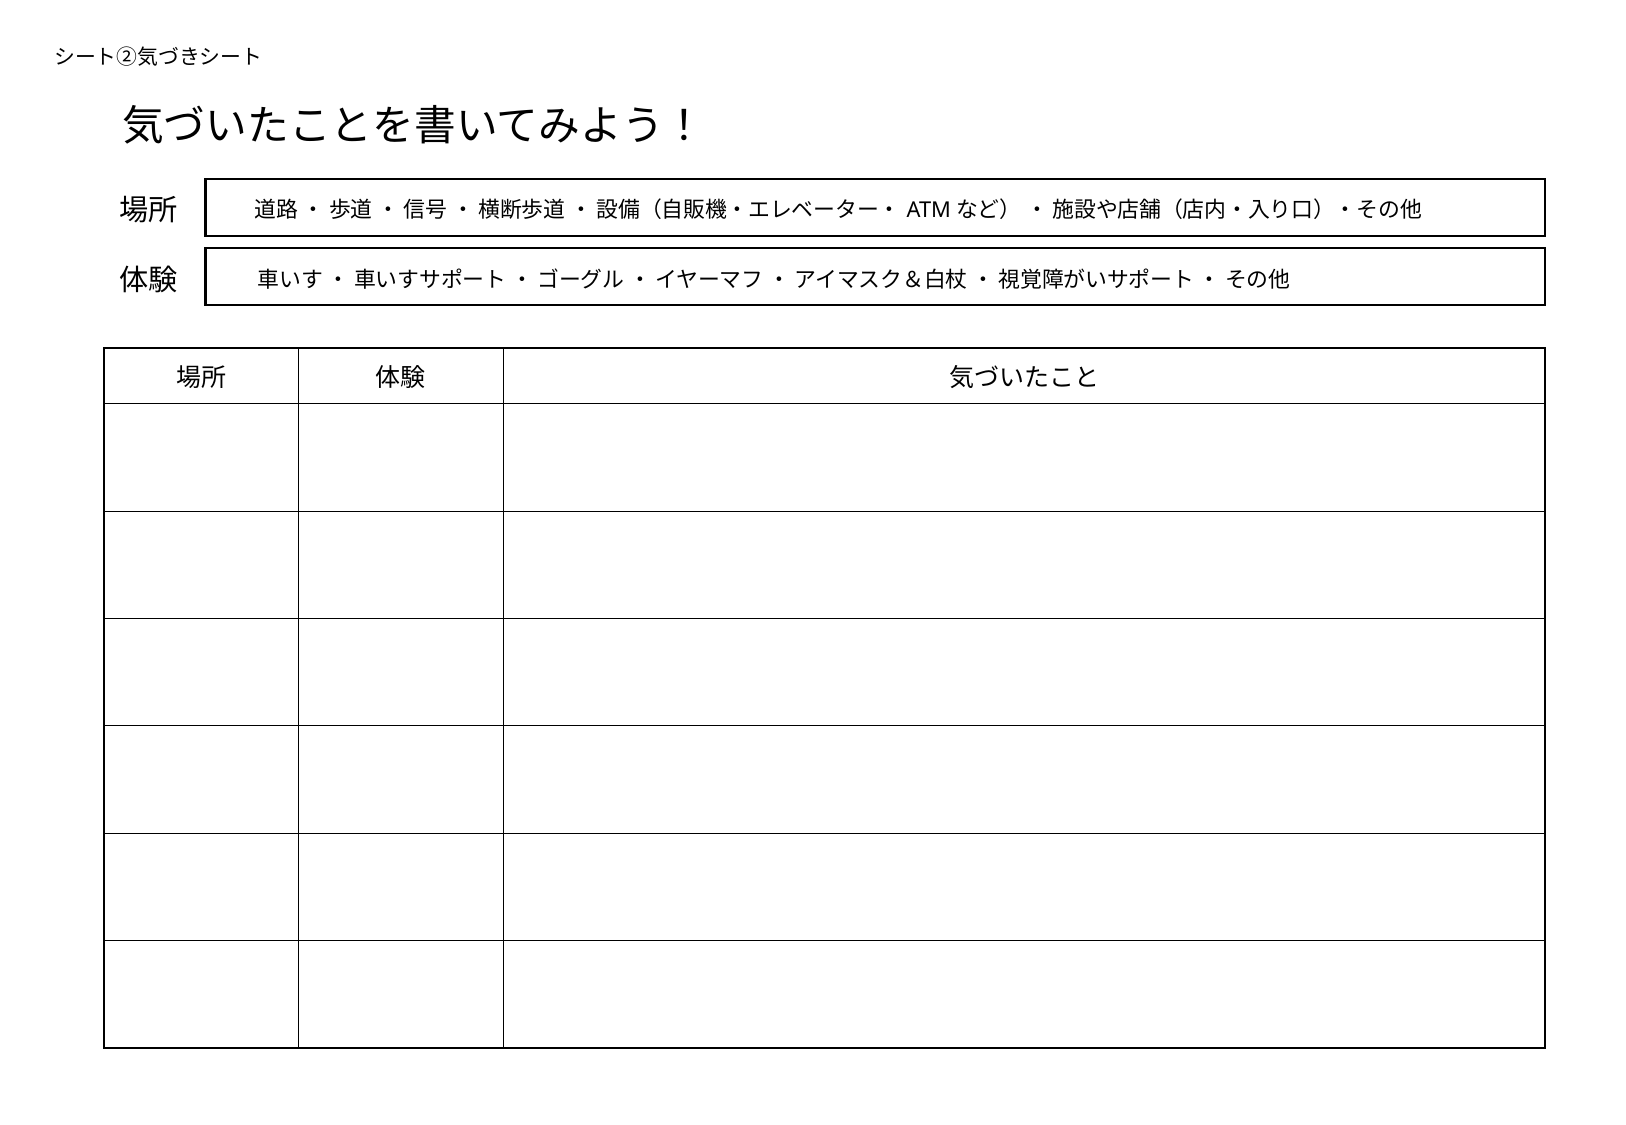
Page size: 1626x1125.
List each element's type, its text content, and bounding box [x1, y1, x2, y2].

text_box 気づいたことを書いてみよう！ [107, 91, 721, 157]
text_box 場所 [104, 184, 193, 234]
table_cell [299, 404, 503, 511]
table_cell [504, 404, 1544, 511]
table_cell [299, 619, 503, 725]
table_cell [299, 834, 503, 940]
table_cell [504, 512, 1544, 618]
table_header 場所 [105, 349, 298, 403]
table_cell [105, 619, 298, 725]
table_cell [299, 512, 503, 618]
text_box [204, 178, 1546, 237]
table_cell [299, 726, 503, 833]
table_cell [504, 834, 1544, 940]
table_cell [105, 941, 298, 1047]
text_box シート②気づきシート [39, 36, 277, 77]
table_header 気づいたこと [504, 349, 1544, 403]
table_cell [105, 834, 298, 940]
table_cell [299, 941, 503, 1047]
text_box [204, 247, 1546, 306]
table_header 体験 [299, 349, 503, 403]
table_cell [105, 726, 298, 833]
table_cell [504, 619, 1544, 725]
table_cell [504, 941, 1544, 1047]
text_box 体験 [104, 253, 193, 304]
table_cell [105, 512, 298, 618]
table_cell [105, 404, 298, 511]
table_cell [504, 726, 1544, 833]
